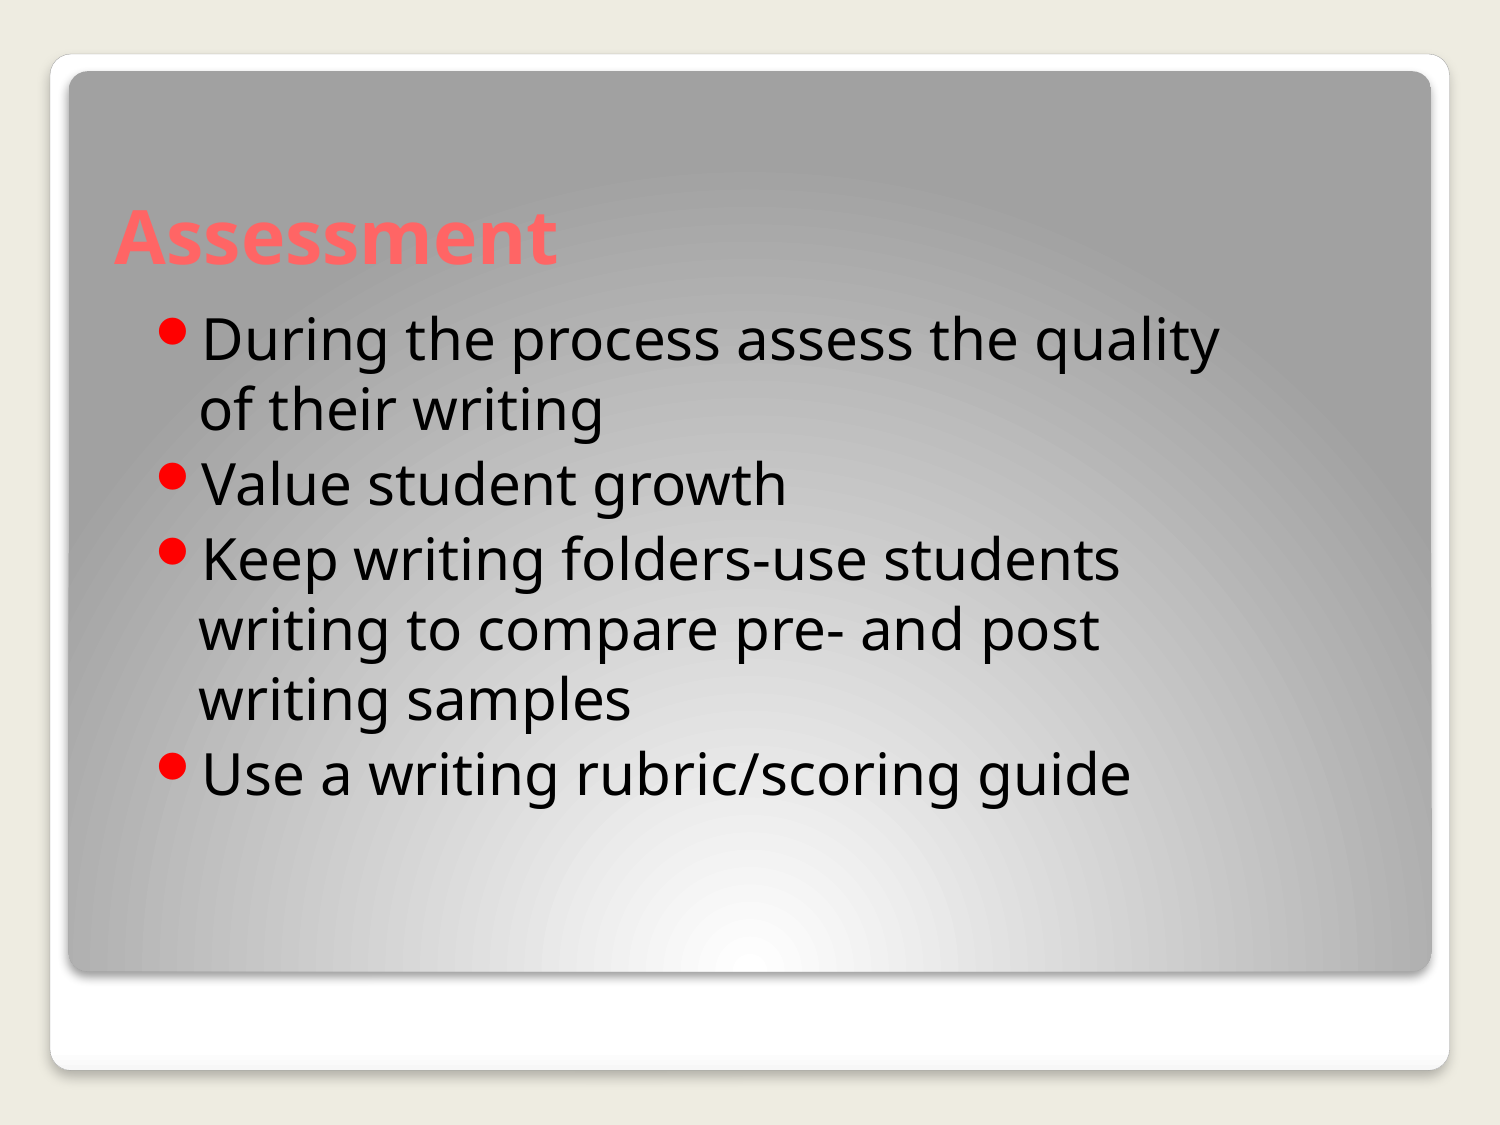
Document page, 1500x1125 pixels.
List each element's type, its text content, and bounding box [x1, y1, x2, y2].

title Assessment [99, 99, 1379, 288]
list During the process assess the quality of their writing Value student growth Keep writing folders-use students writing to compare pre- and post writing samples Use a writing rubric/scoring guide [125, 287, 1238, 963]
